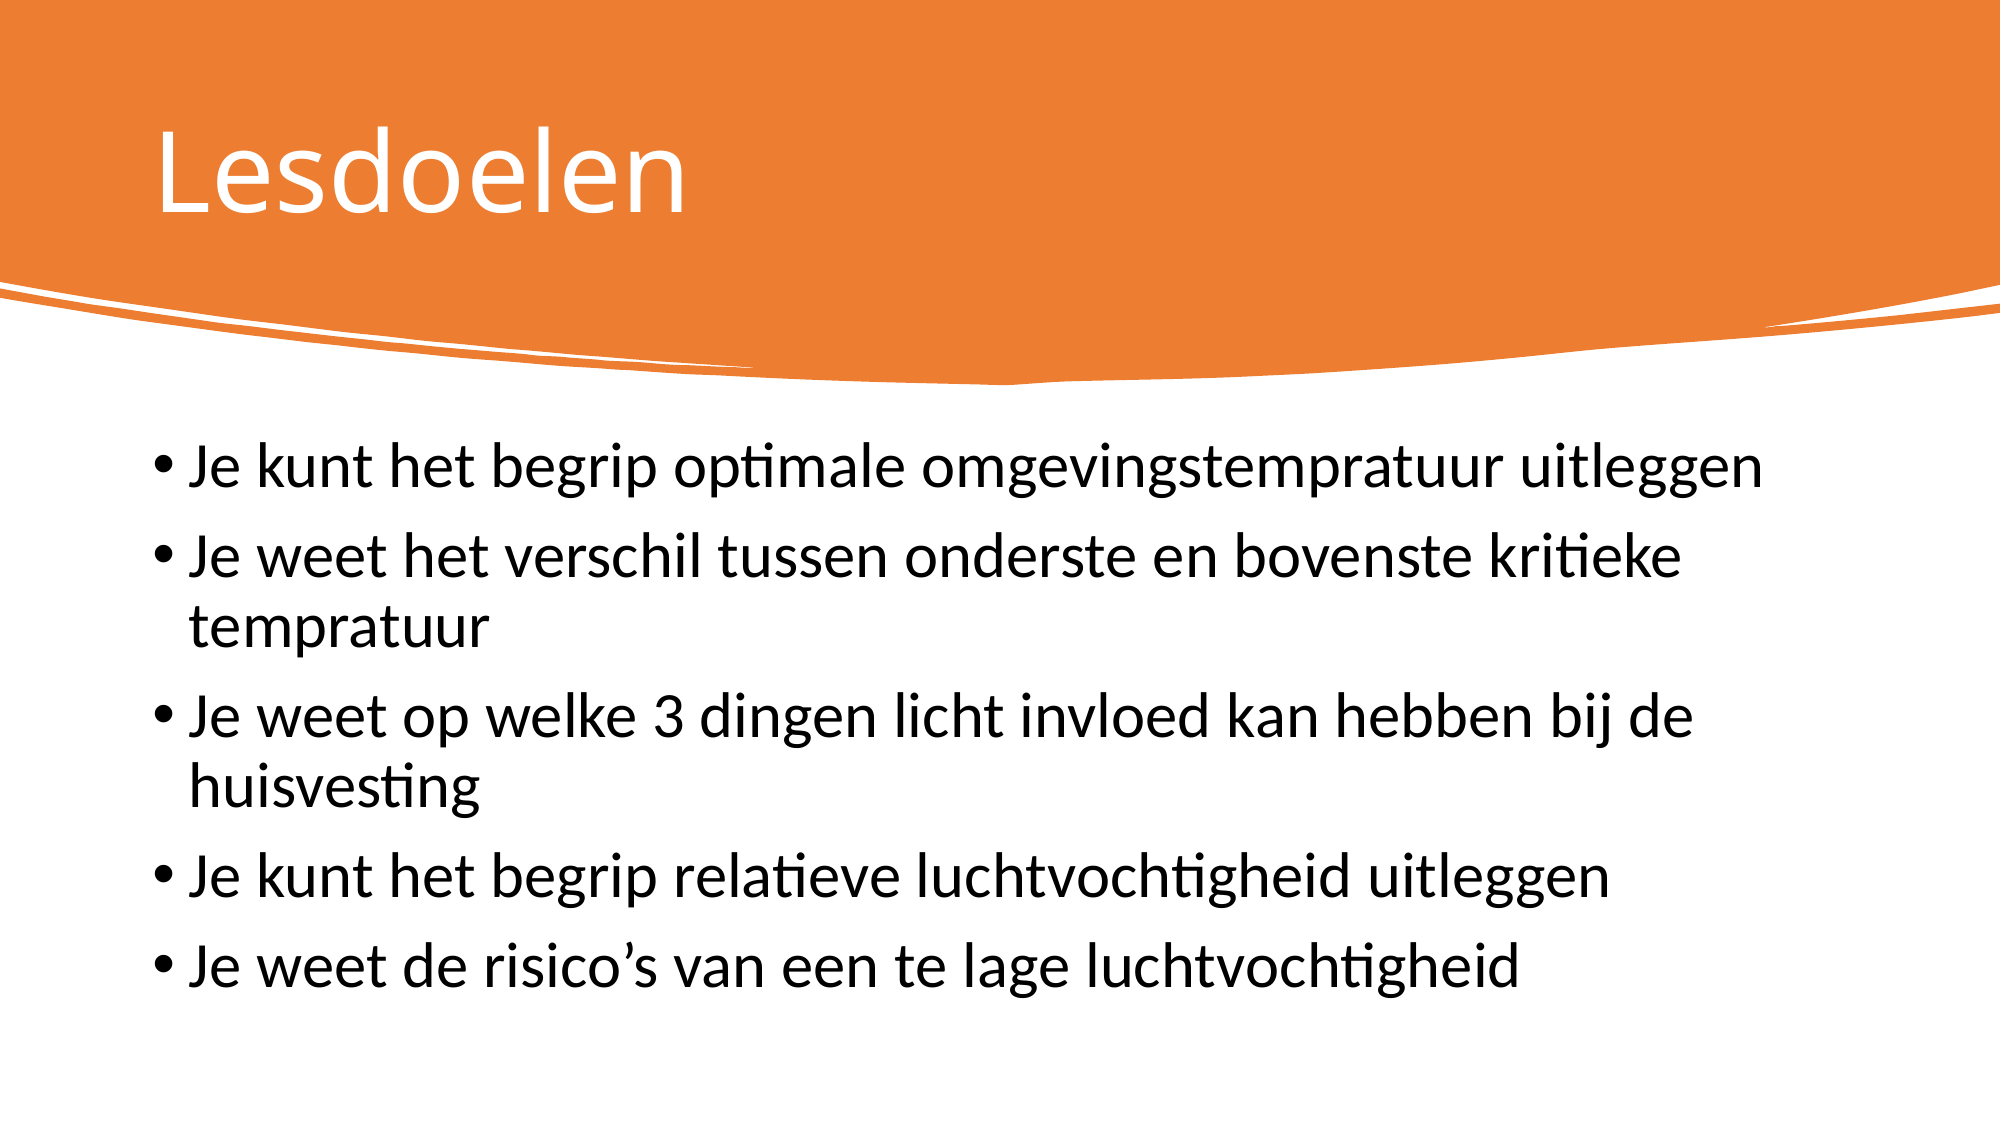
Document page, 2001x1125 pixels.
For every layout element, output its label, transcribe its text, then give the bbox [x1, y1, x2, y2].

title Lesdoelen [137, 65, 1863, 287]
text_box [0, 283, 699, 365]
text_box [1785, 286, 2000, 325]
list Je kunt het begrip optimale omgevingstempratuur uitleggen Je weet het verschil tussen onderste en bovenste kritieke tempratuur Je weet op welke 3 dingen licht invloed kan hebben bij de huisvesting Je kunt het begrip relatieve luchtvochtigheid uitleggen Je weet de risico’s van een te lage luchtvochtigheid [137, 424, 1863, 1014]
text_box [0, 298, 2000, 1125]
text_box [0, 0, 2000, 386]
